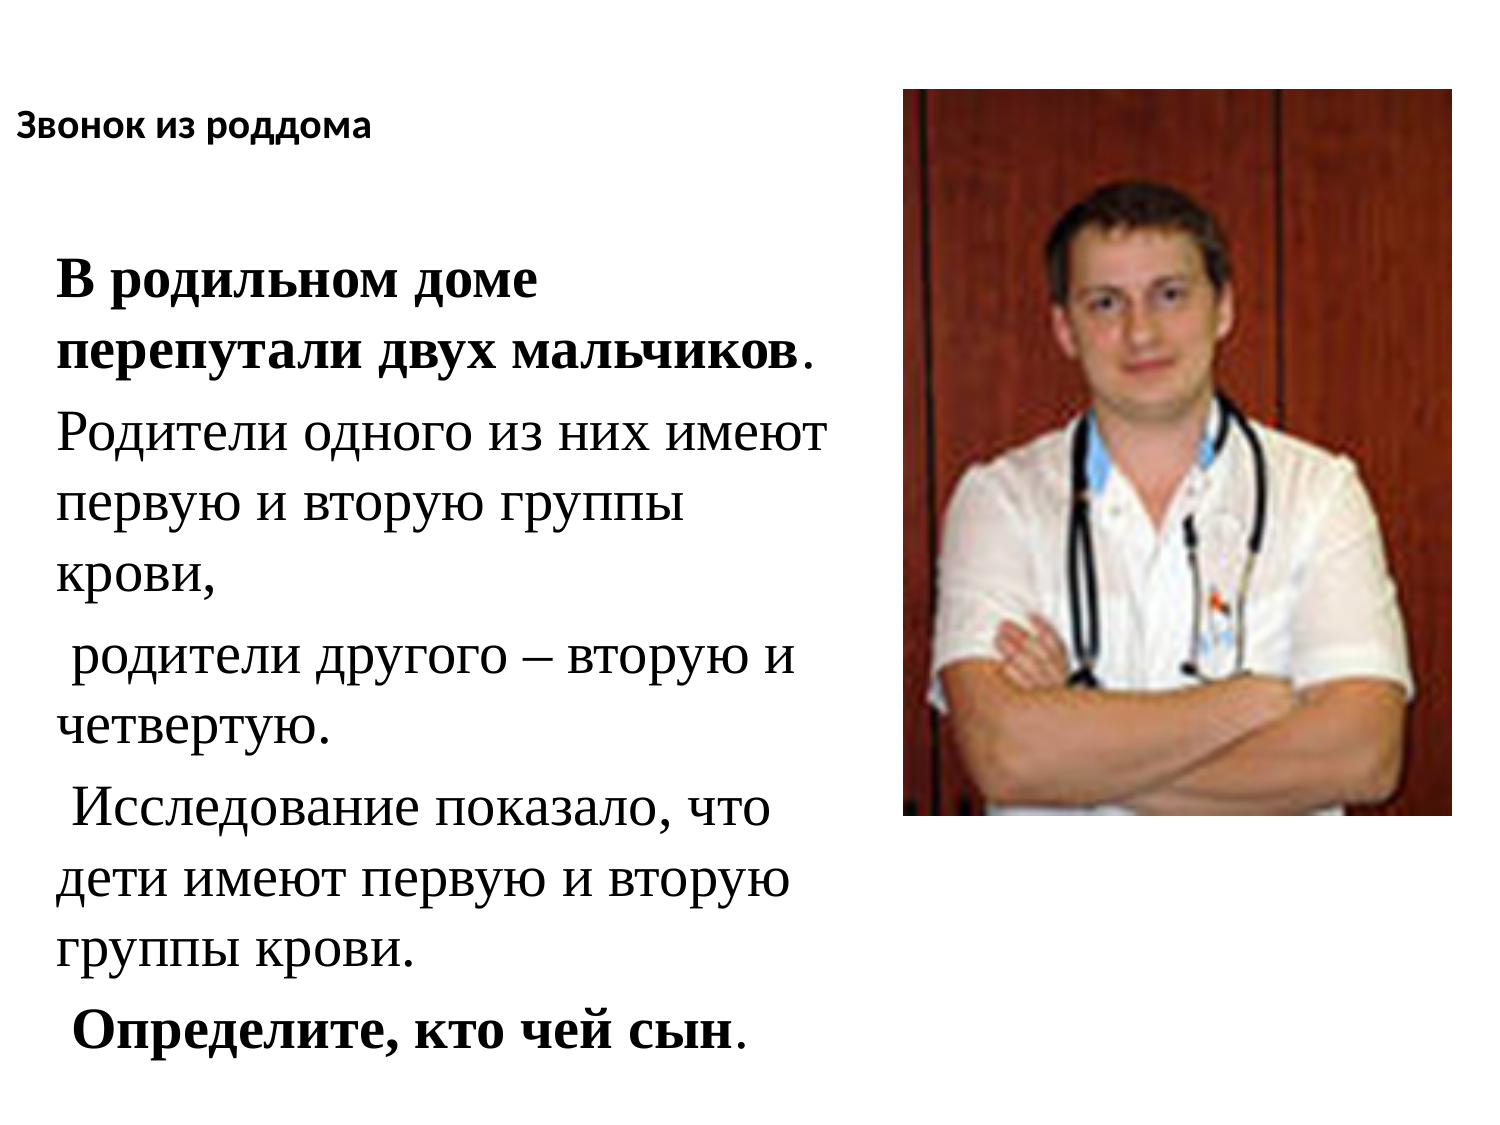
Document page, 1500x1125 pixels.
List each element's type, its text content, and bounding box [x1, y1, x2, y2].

title Звонок из роддома [1, 42, 841, 155]
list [903, 89, 1452, 816]
list В родильном доме перепутали двух мальчиков. Родители одного из них имеют первую и вторую группы крови, родители другого – вторую и четвертую. Исследование показало, что дети имеют первую и вторую группы крови. Определите, кто чей сын. [41, 231, 869, 1071]
